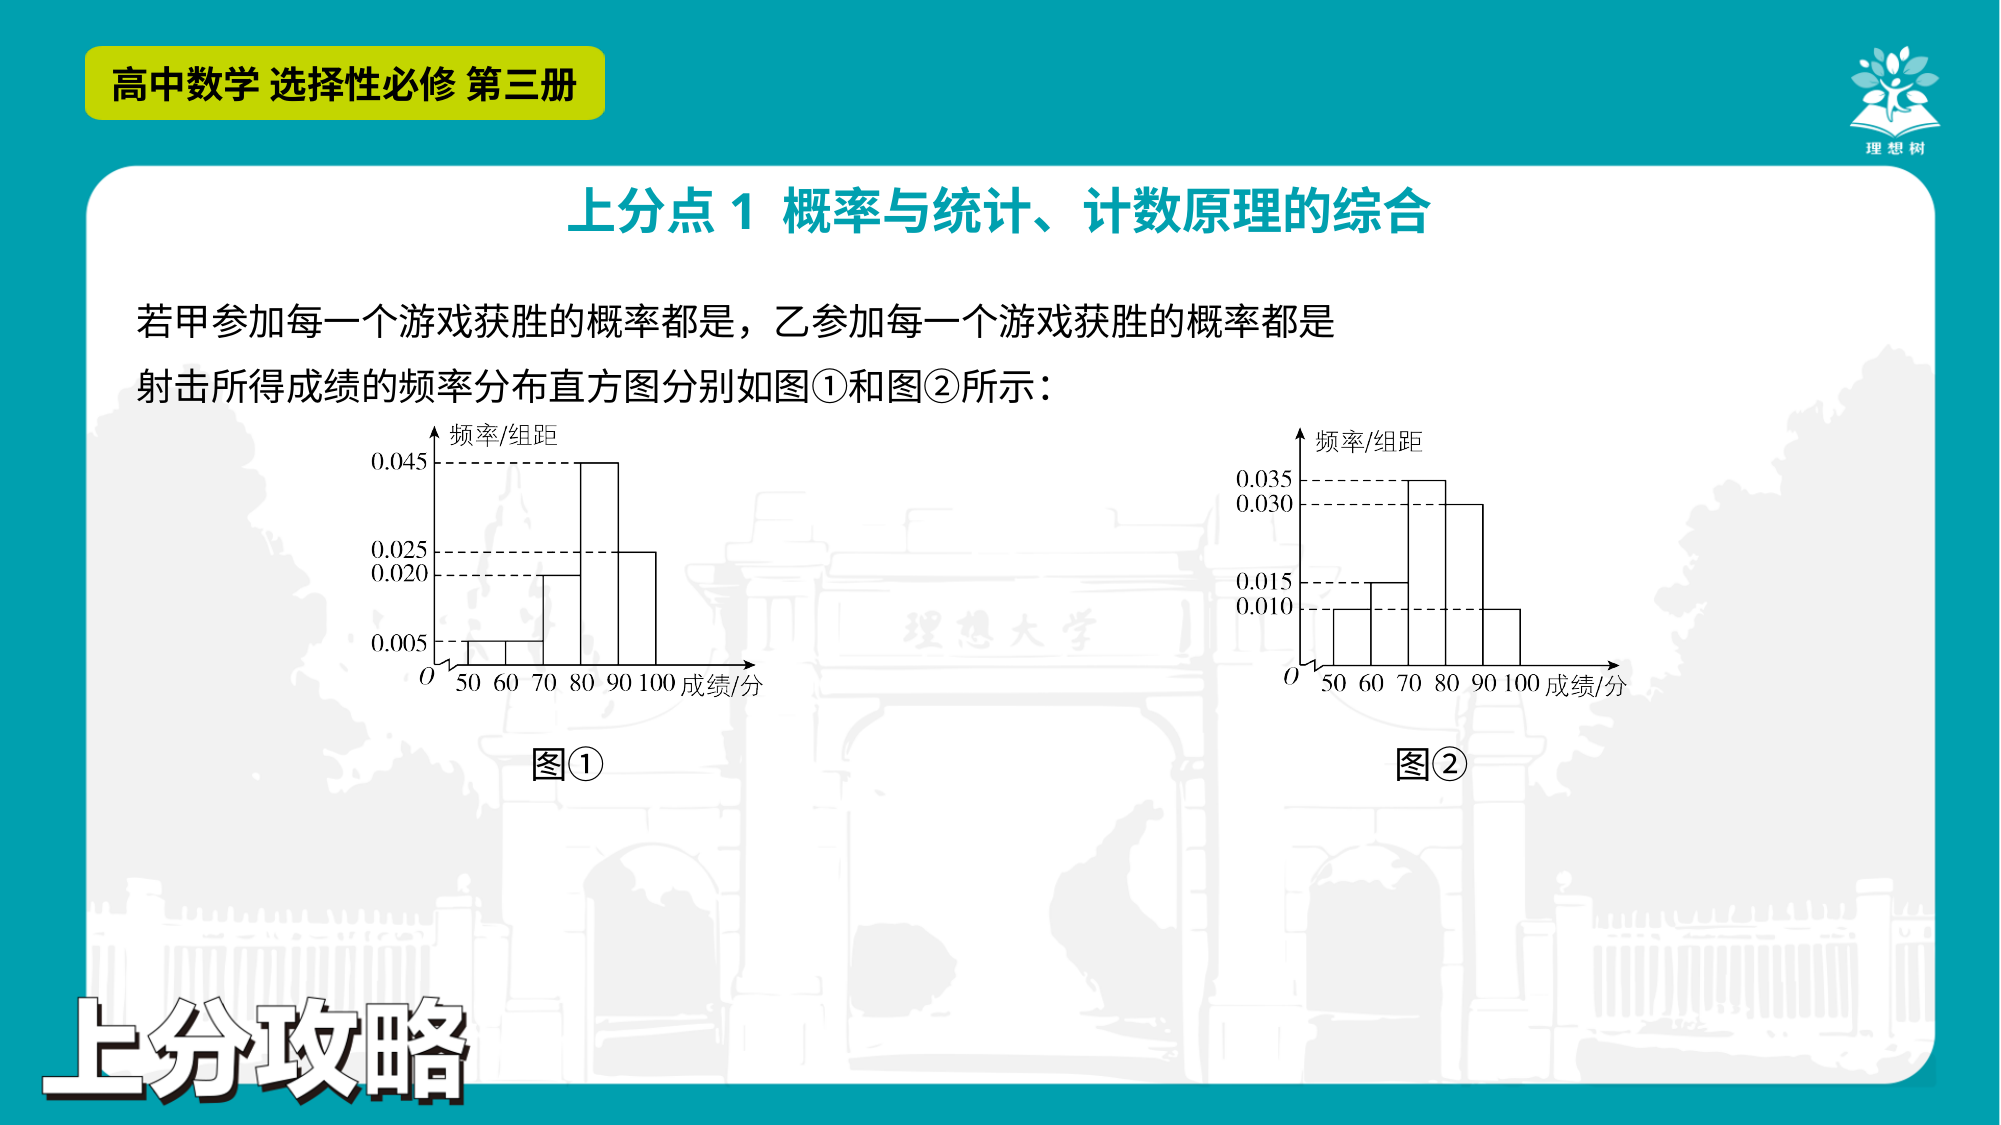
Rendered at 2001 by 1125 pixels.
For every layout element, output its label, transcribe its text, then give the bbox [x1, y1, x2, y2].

text_box 图① [525, 721, 610, 848]
text_box 图② [1389, 721, 1474, 848]
picture [0, 0, 2000, 1125]
